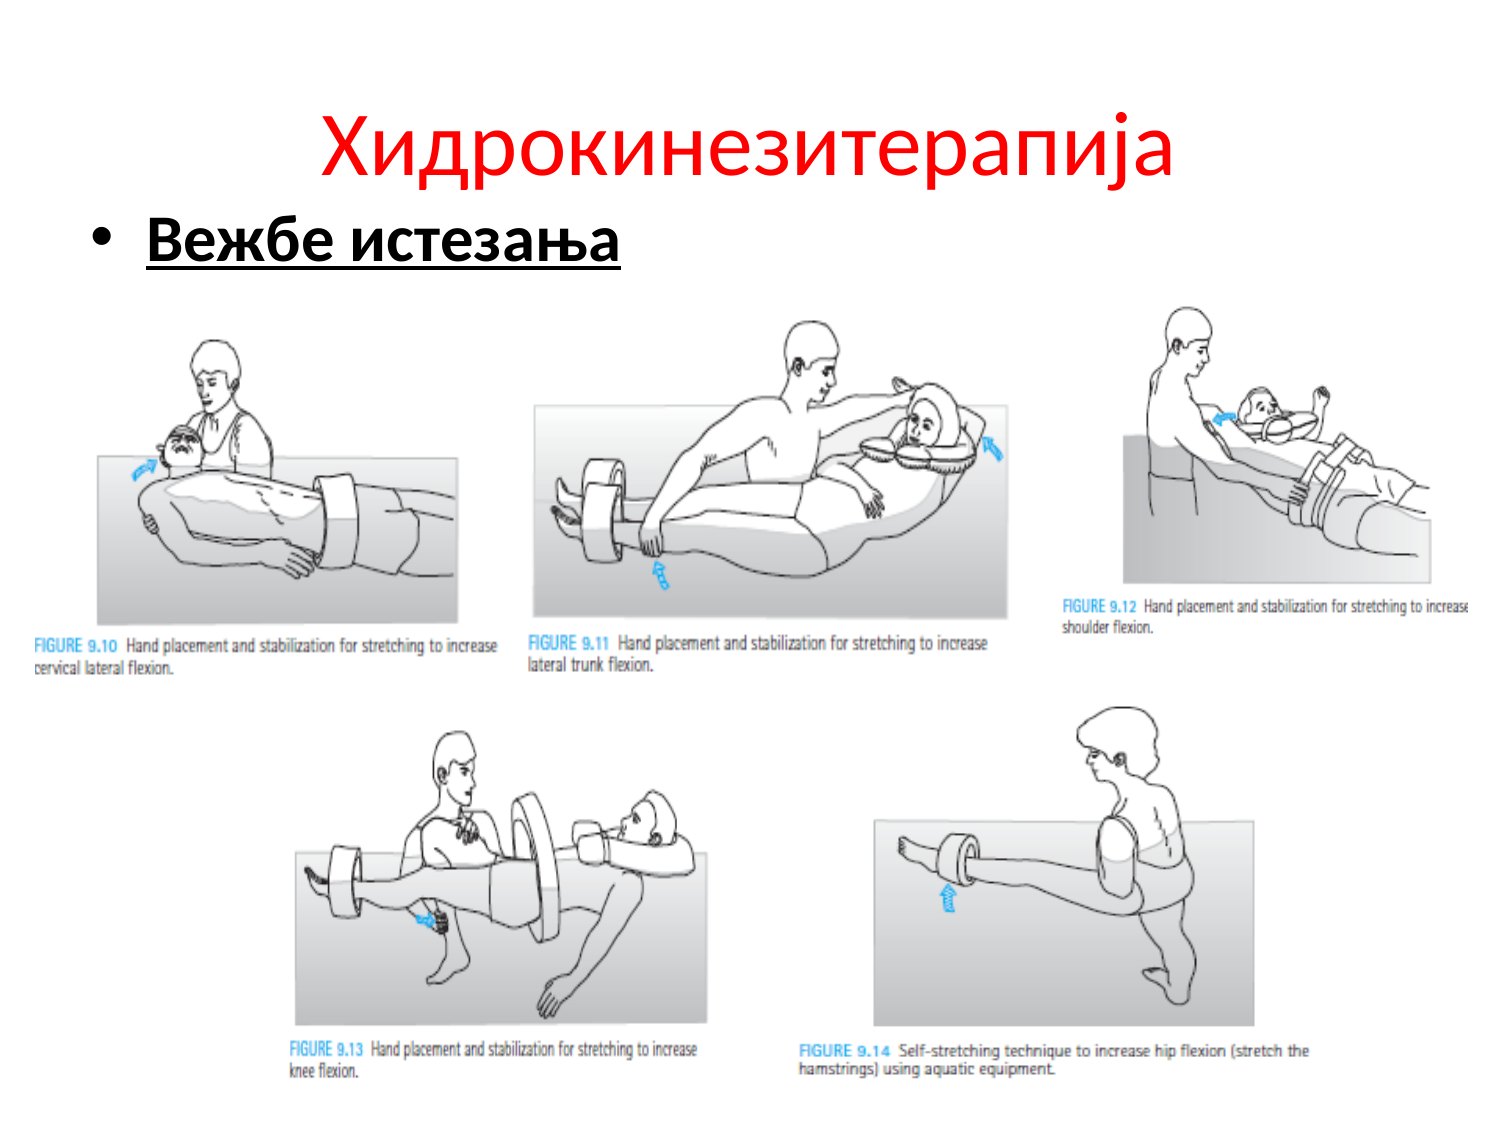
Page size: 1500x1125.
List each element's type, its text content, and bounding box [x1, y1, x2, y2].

list Вежбе истезања [75, 187, 1425, 1005]
picture [34, 304, 1018, 688]
picture [288, 702, 713, 1089]
title Хидрокинезитерапија [75, 45, 1425, 187]
picture [1045, 292, 1468, 645]
picture [785, 691, 1313, 1083]
